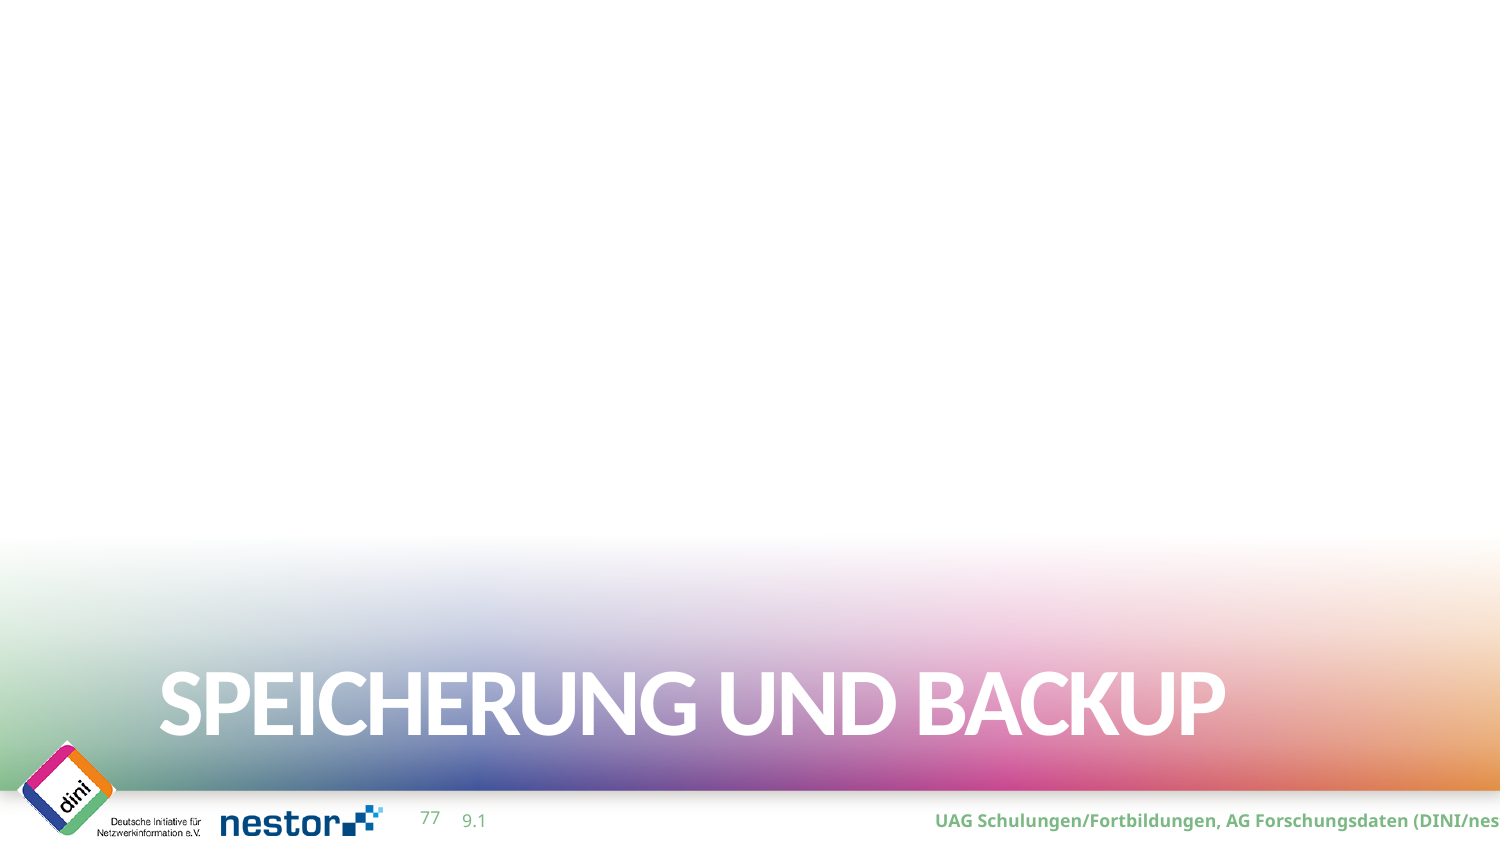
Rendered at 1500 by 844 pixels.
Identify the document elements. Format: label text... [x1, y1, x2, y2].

text_box 9.1 [433, 801, 502, 838]
title Speicherung und Backup [149, 604, 1495, 765]
picture [0, 368, 1500, 844]
slide_number 76 [406, 801, 454, 841]
